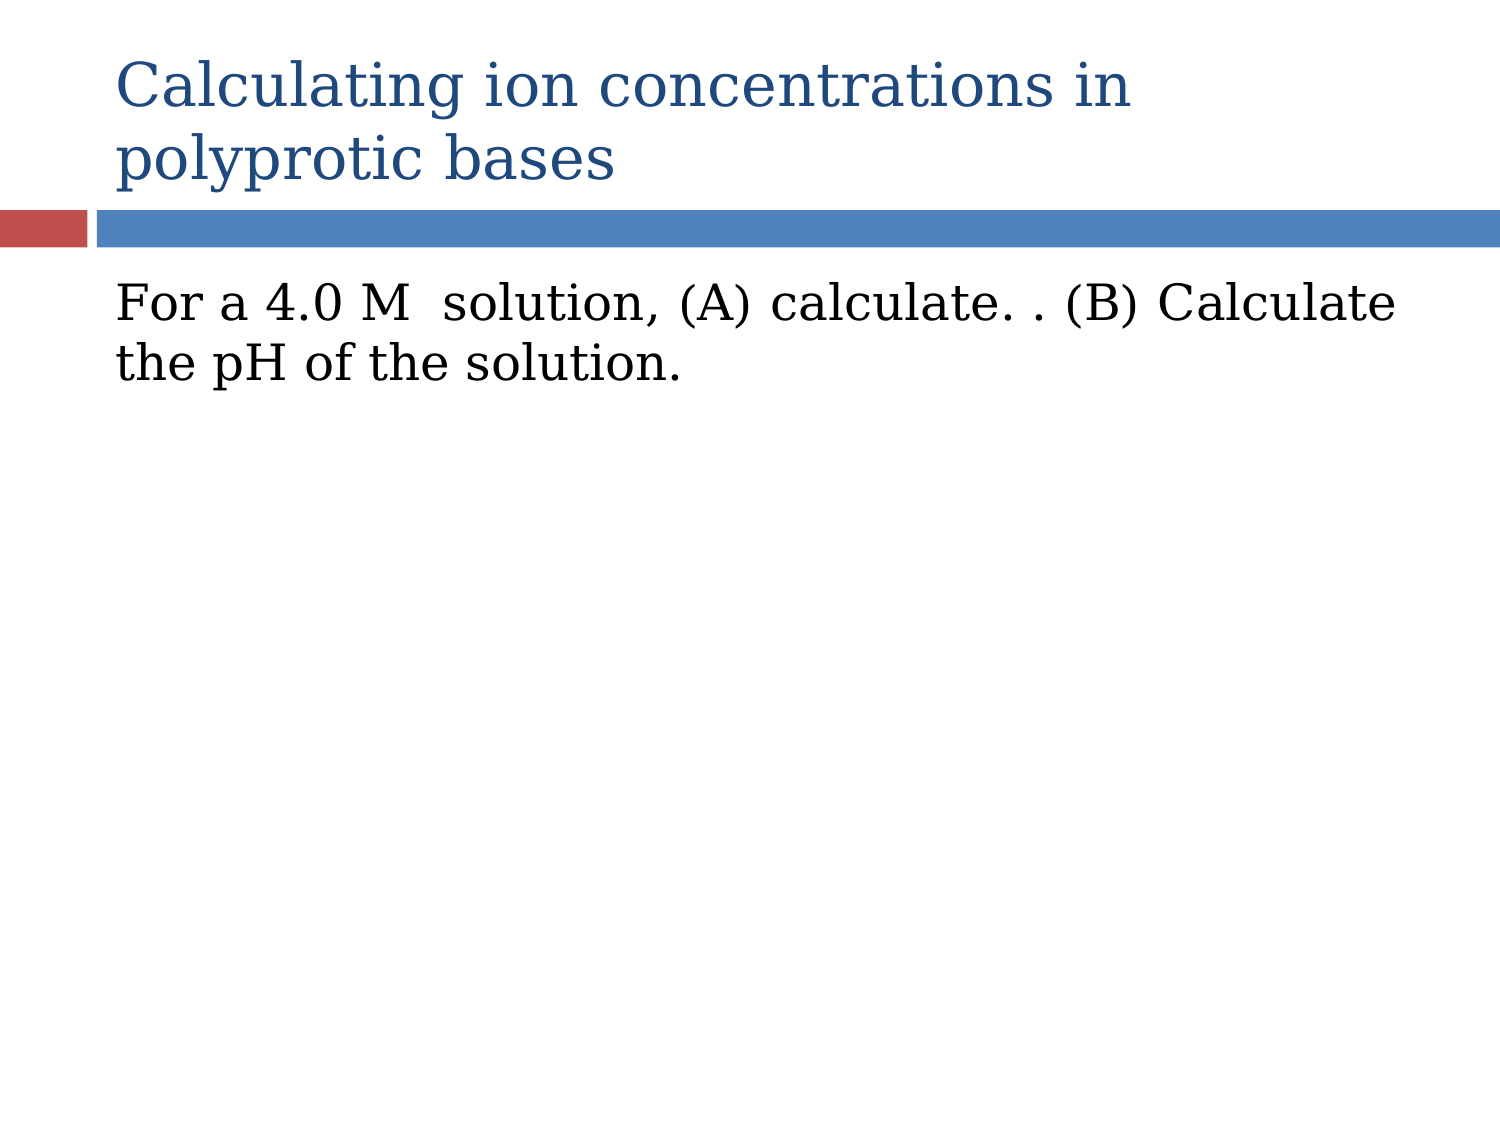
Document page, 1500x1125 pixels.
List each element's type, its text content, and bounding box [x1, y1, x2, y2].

title Calculating ion concentrations in polyprotic bases [100, 37, 1438, 200]
